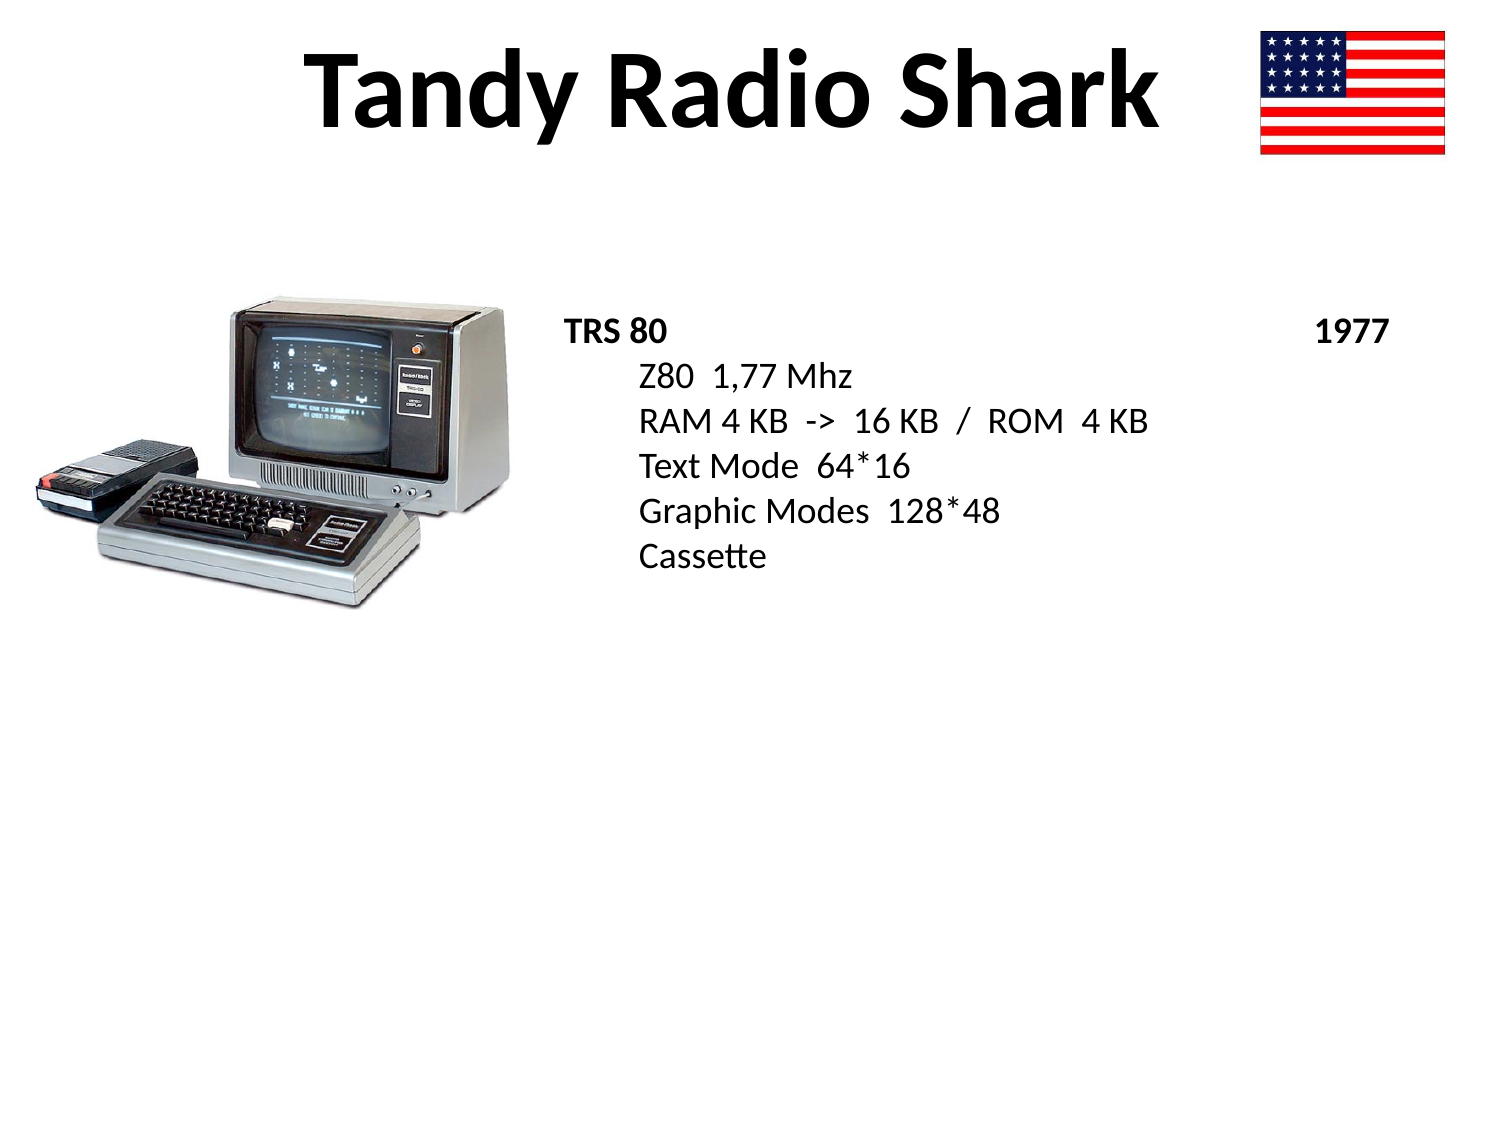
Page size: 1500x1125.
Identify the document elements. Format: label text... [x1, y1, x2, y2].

text_box TRS 80 1977 Z80 1,77 Mhz RAM 4 KB -> 16 KB / ROM 4 KB Text Mode 64*16 Graphic Modes 128*48 Cassette [549, 298, 1471, 583]
text_box Tandy Radio Shark [289, 7, 1199, 157]
picture [1209, 7, 1495, 179]
picture [32, 292, 514, 610]
